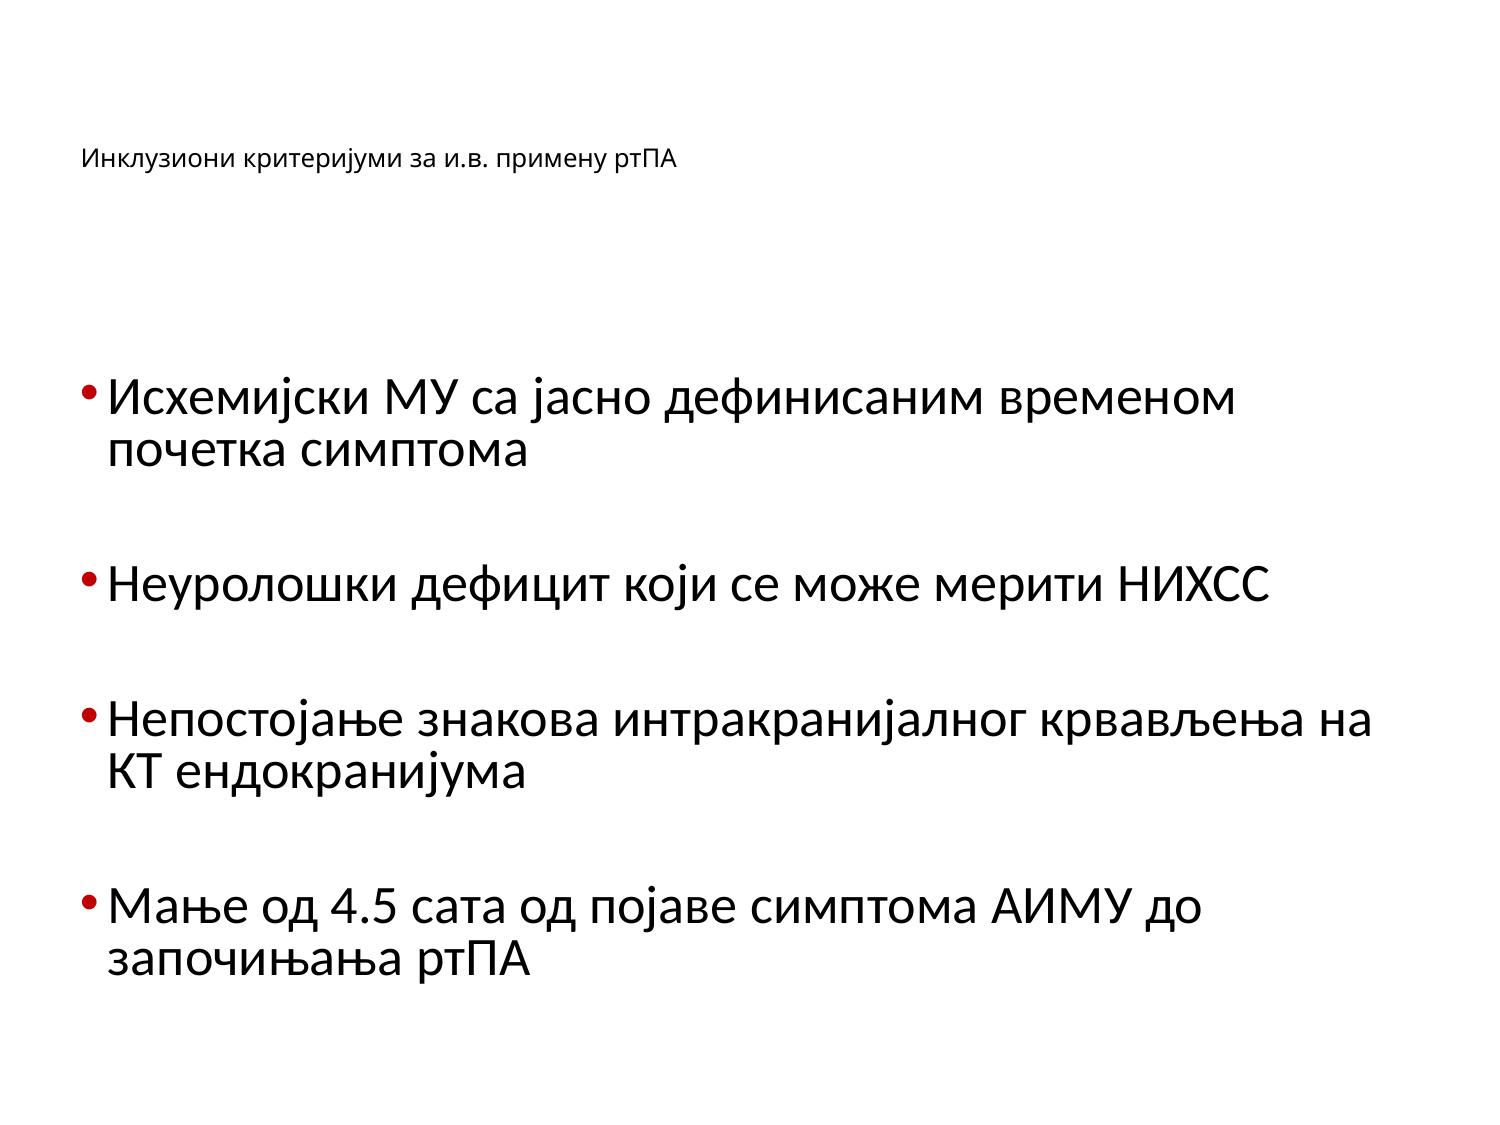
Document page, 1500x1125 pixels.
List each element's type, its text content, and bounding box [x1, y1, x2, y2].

title Инклузиони критеријуми за и.в. примену ртПА [65, 90, 1423, 231]
list Исхемијски МУ са јасно дефинисаним временом почетка симптома Неуролошки дефицит који се може мерити НИХСС Непостојање знакова интракранијалног крвављења на КТ ендокранијума Мање од 4.5 сата од појаве симптома АИМУ до започињања ртПА [64, 365, 1397, 1024]
